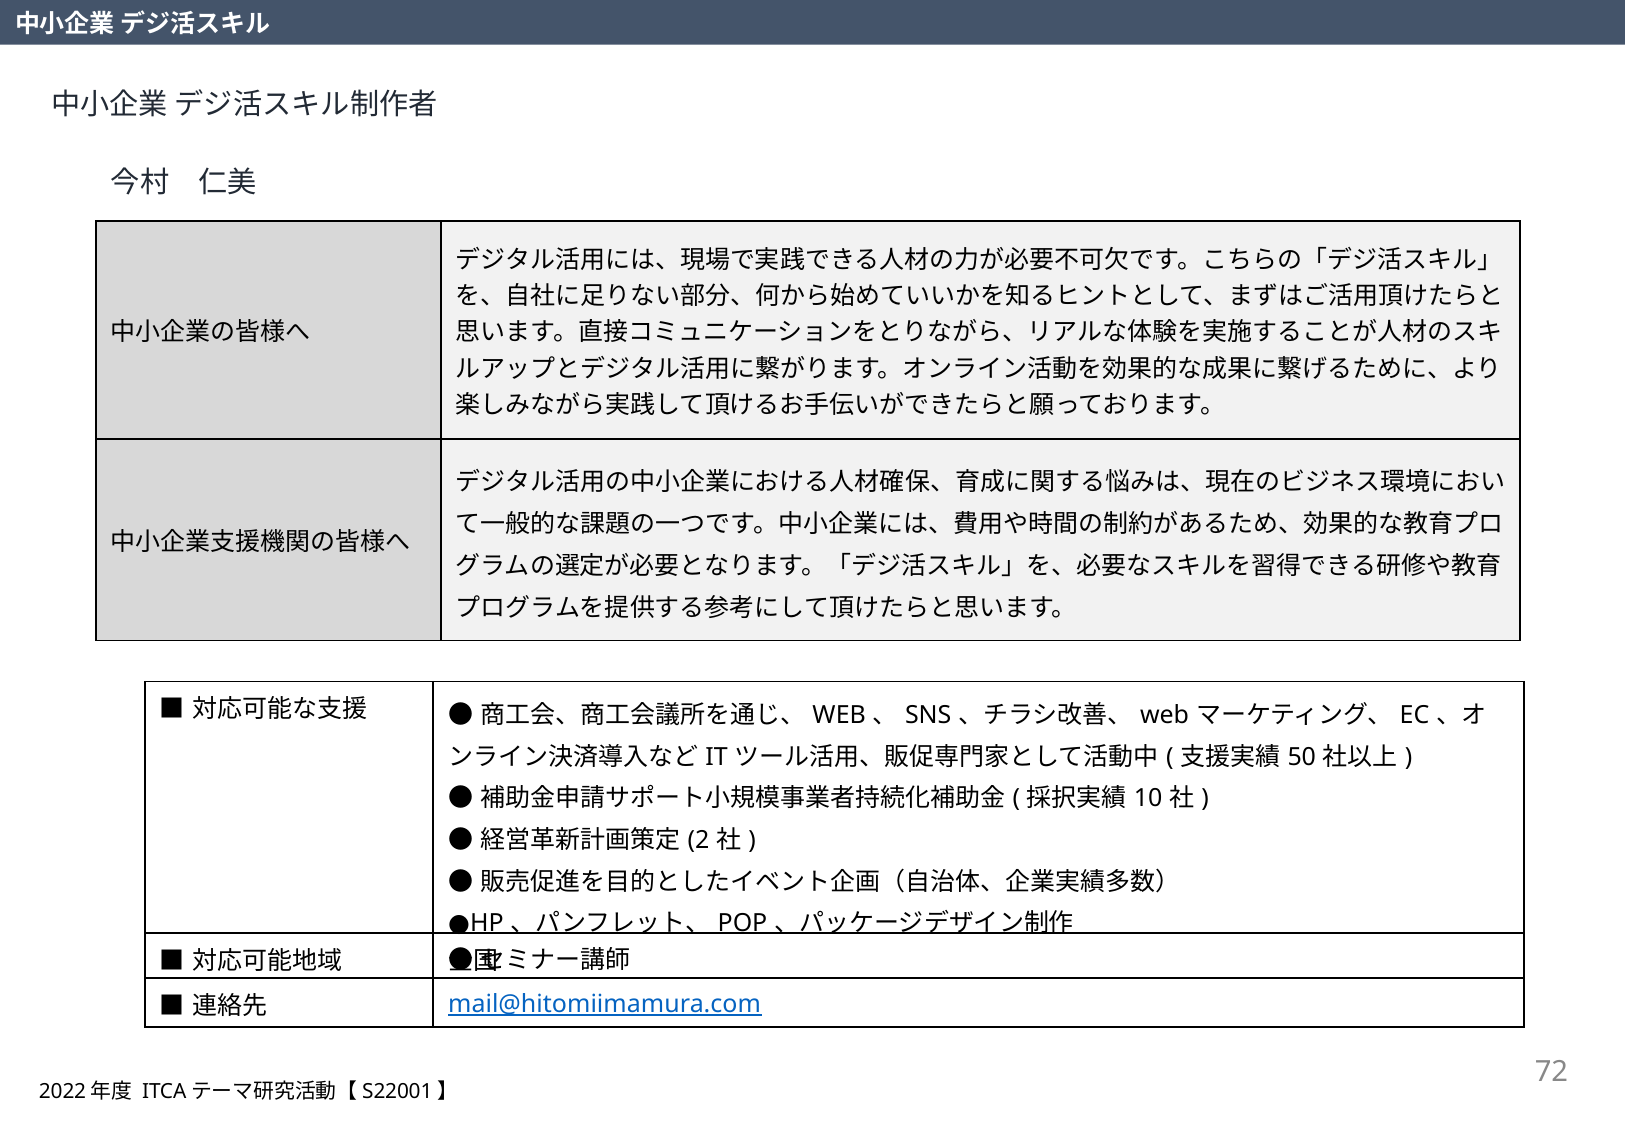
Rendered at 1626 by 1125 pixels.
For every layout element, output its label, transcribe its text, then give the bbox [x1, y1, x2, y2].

text_box 中小企業 デジ活スキル [0, 0, 1625, 45]
table_cell デジタル活用の中小企業における人材確保、育成に関する悩みは、現在のビジネス環境において一般的な課題の一つです。中小企業には、費用や時間の制約があるため、効果的な教育プログラムの選定が必要となります。「デジ活スキル」を、必要なスキルを習得できる研修や教育プログラムを提供する参考にして頂けたらと思います。 [442, 440, 1519, 640]
table_cell mail@hitomiimamura.com [434, 979, 1523, 1026]
table_header ●商工会、商工会議所を通じ、WEB、SNS、チラシ改善、webマーケティング、EC、オンライン決済導入などITツール活用、販促専門家として活動中(支援実績50社以上) ●補助金申請サポート小規模事業者持続化補助金(採択実績10社) ●経営革新計画策定(2社) ●販売促進を目的としたイベント企画（自治体、企業実績多数） ●HP、パンフレット、POP、パッケージデザイン制作 ●セミナー講師 [434, 682, 1523, 932]
table_cell 中小企業支援機関の皆様へ [97, 440, 440, 640]
text_box 今村 仁美 [95, 156, 1244, 207]
table_cell ■連絡先 [146, 979, 432, 1026]
slide_number 72 [1217, 1042, 1584, 1103]
table_header デジタル活用には、現場で実践できる人材の力が必要不可欠です。こちらの「デジ活スキル」を、自社に足りない部分、何から始めていいかを知るヒントとして、まずはご活用頂けたらと思います。直接コミュニケーションをとりながら、リアルな体験を実施することが人材のスキルアップとデジタル活用に繋がります。オンライン活動を効果的な成果に繋げるために、より楽しみながら実践して頂けるお手伝いができたらと願っております。 [442, 222, 1519, 438]
text_box 中小企業 デジ活スキル制作者 [36, 78, 1185, 129]
table_header ■対応可能な支援 [146, 682, 432, 932]
table_cell 全国 [434, 934, 1523, 977]
table_cell ■対応可能地域 [146, 934, 432, 977]
table_header 中小企業の皆様へ [97, 222, 440, 438]
